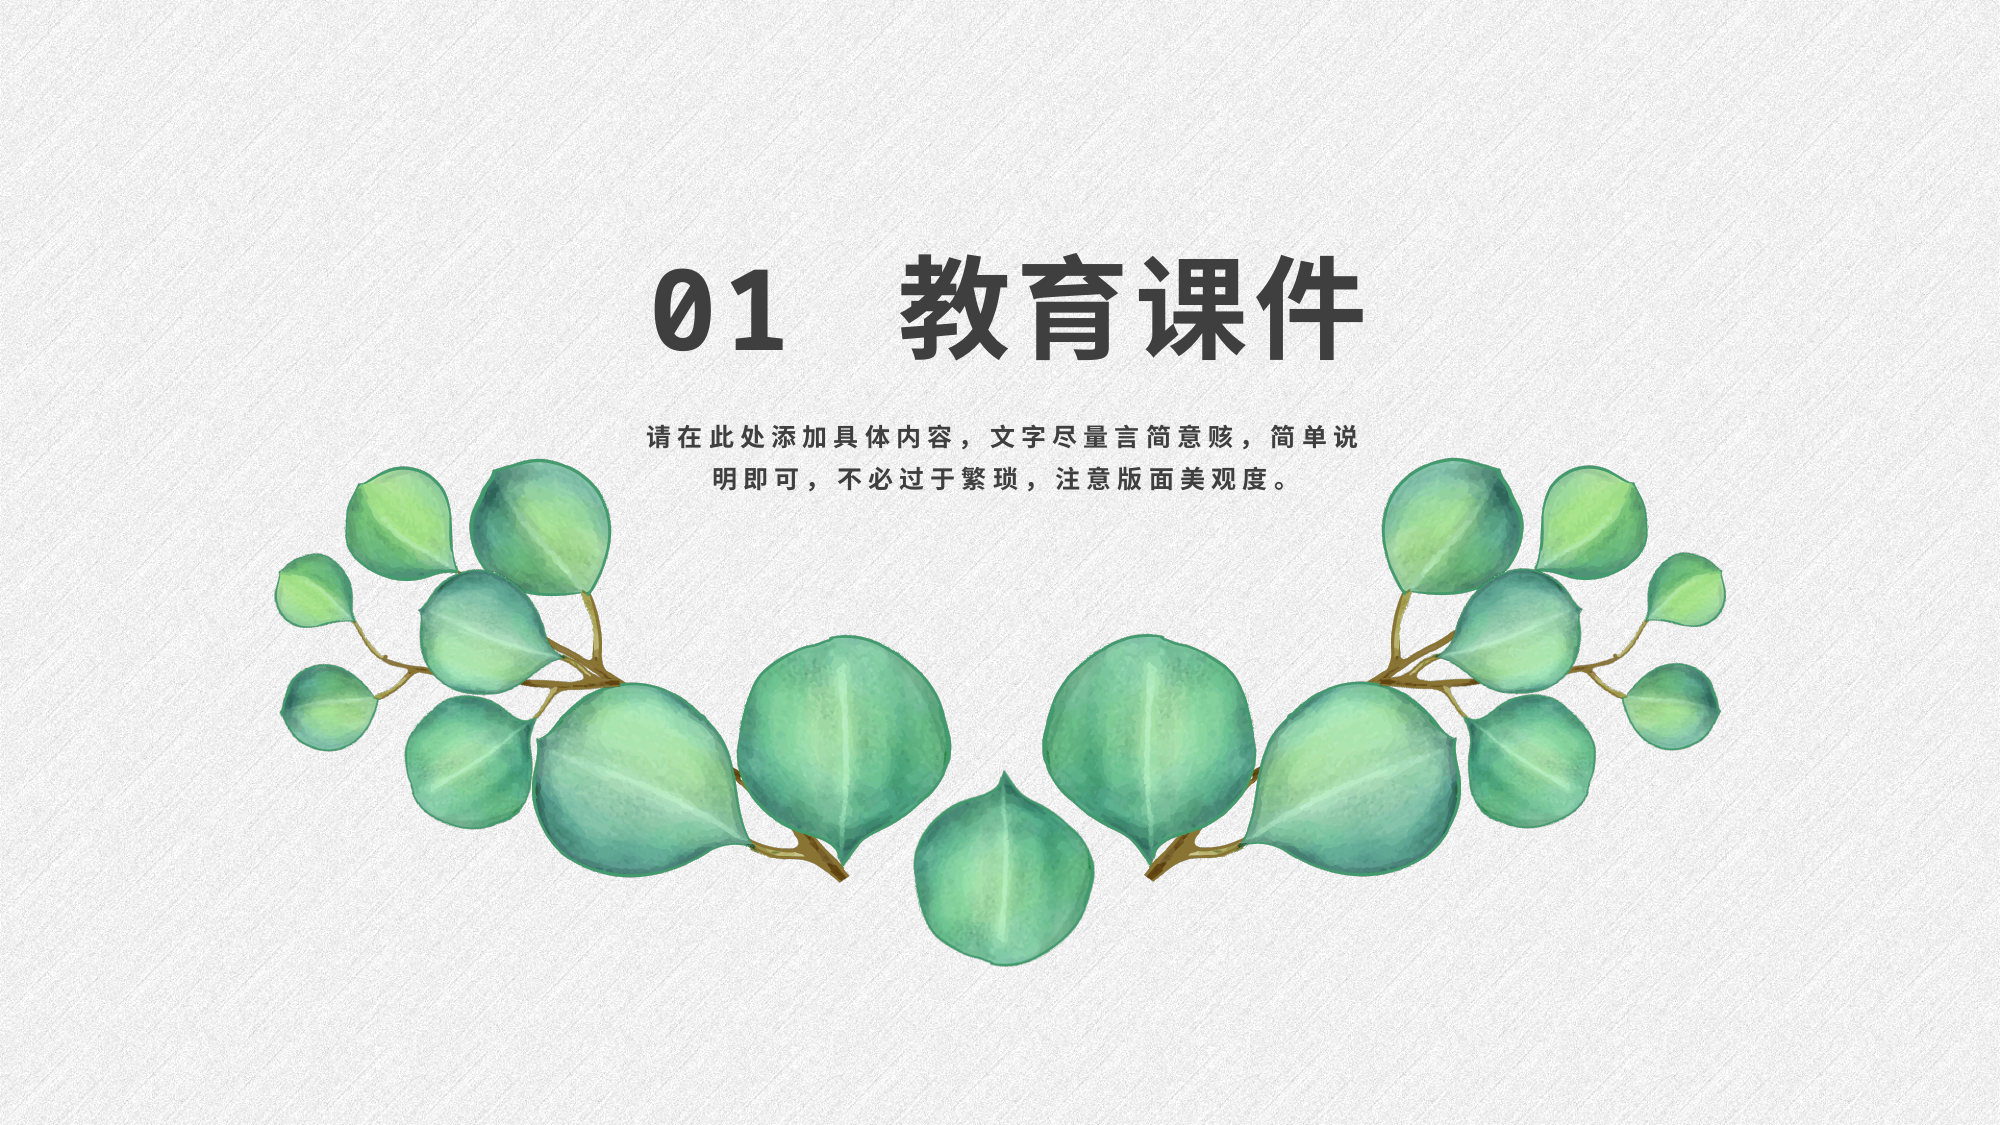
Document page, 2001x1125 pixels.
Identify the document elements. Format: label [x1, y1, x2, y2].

text_box [242, 382, 1758, 942]
picture [0, 0, 2000, 1125]
